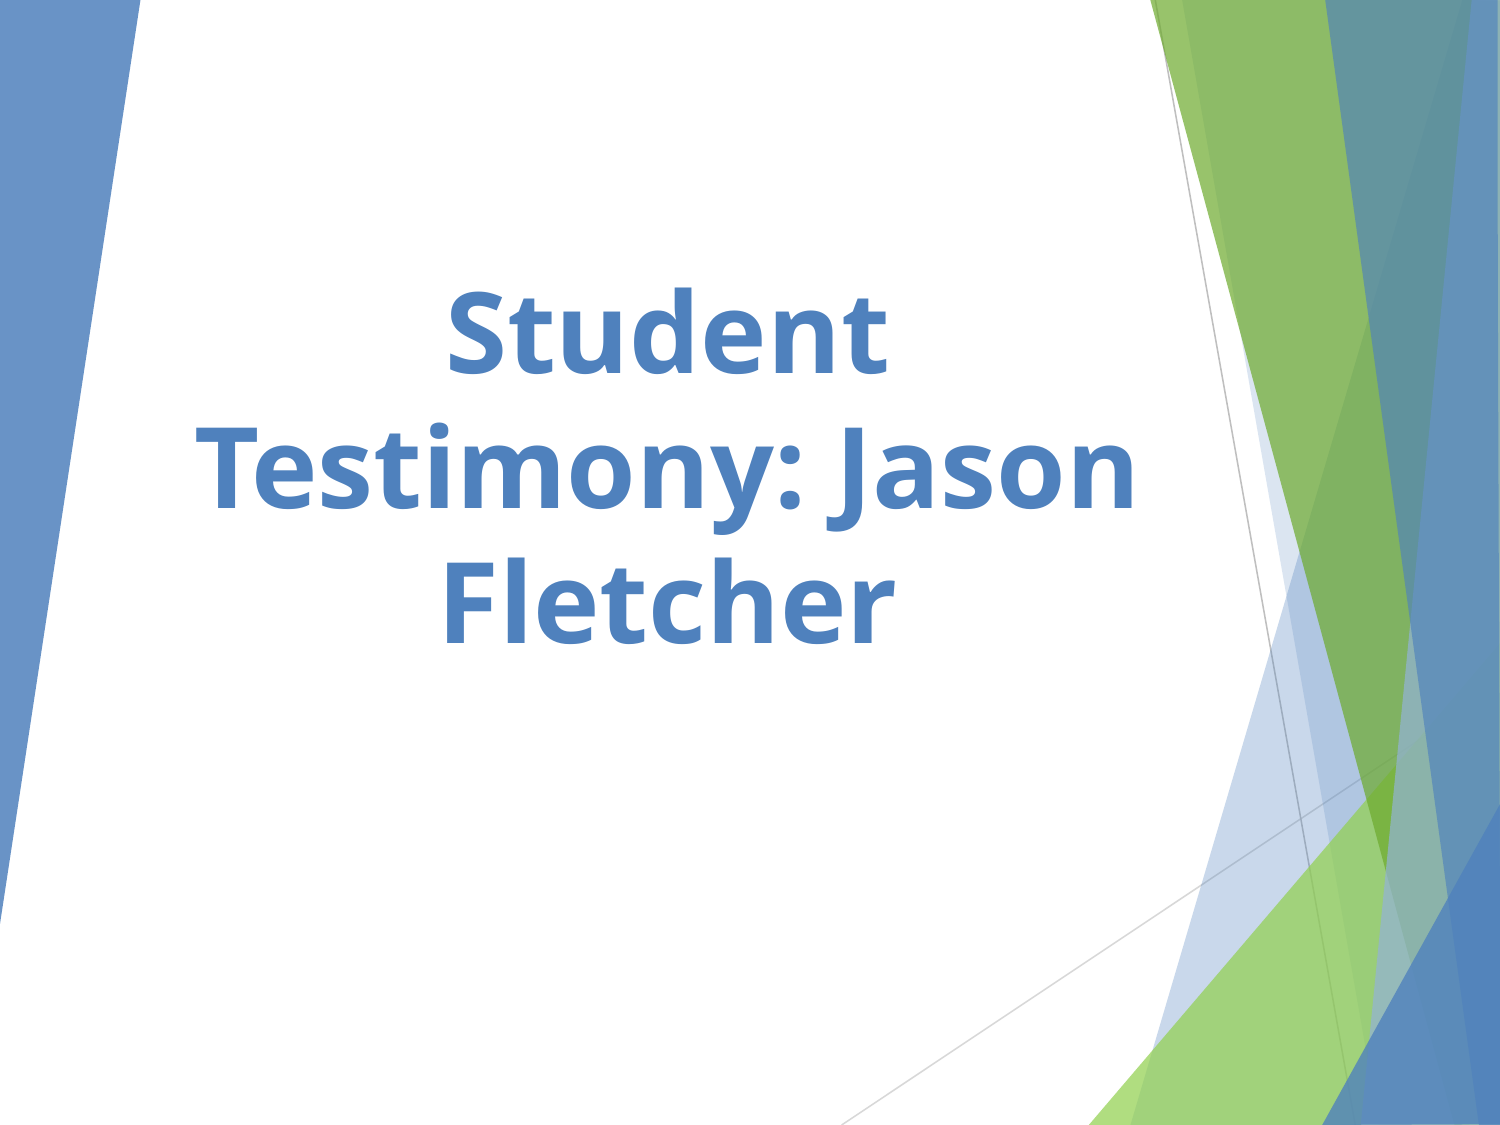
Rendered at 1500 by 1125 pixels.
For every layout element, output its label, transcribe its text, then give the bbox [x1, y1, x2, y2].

title Student Testimony: Jason Fletcher [119, 252, 1216, 674]
